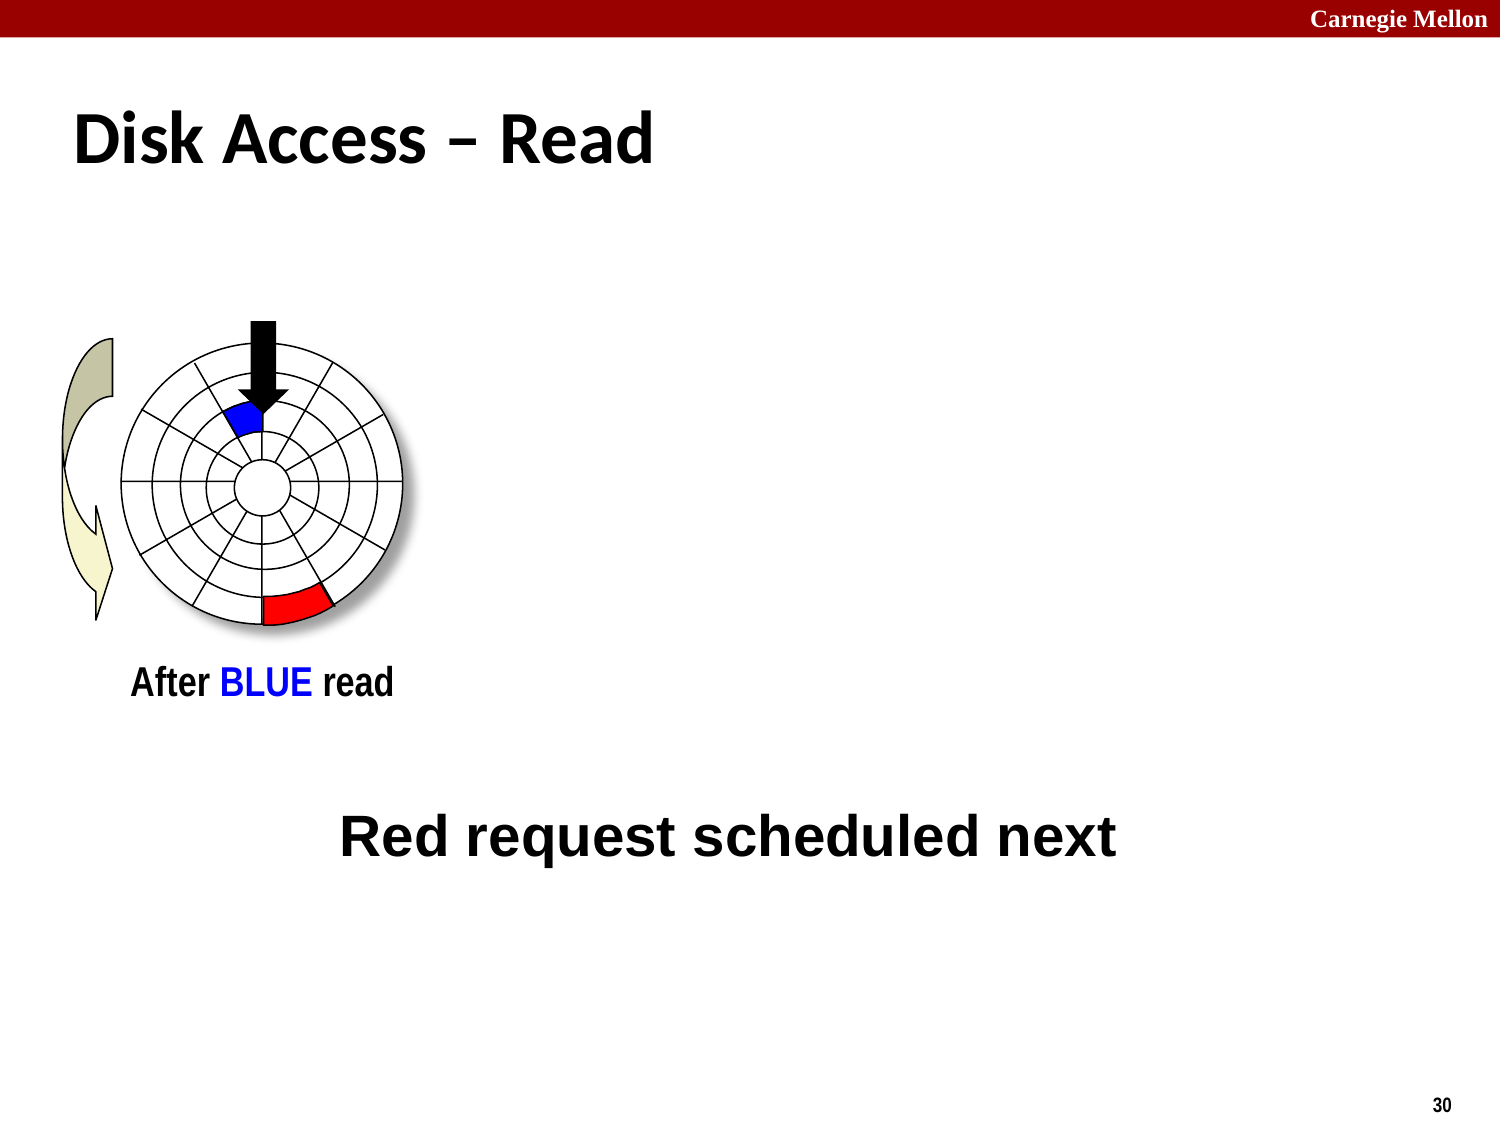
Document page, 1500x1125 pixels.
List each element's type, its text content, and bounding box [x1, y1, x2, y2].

text_box Red request scheduled next [324, 737, 1213, 875]
title Disk Access – Read [58, 71, 1305, 197]
text_box [62, 338, 113, 621]
text_box After BLUE read [87, 647, 438, 713]
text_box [120, 321, 405, 627]
